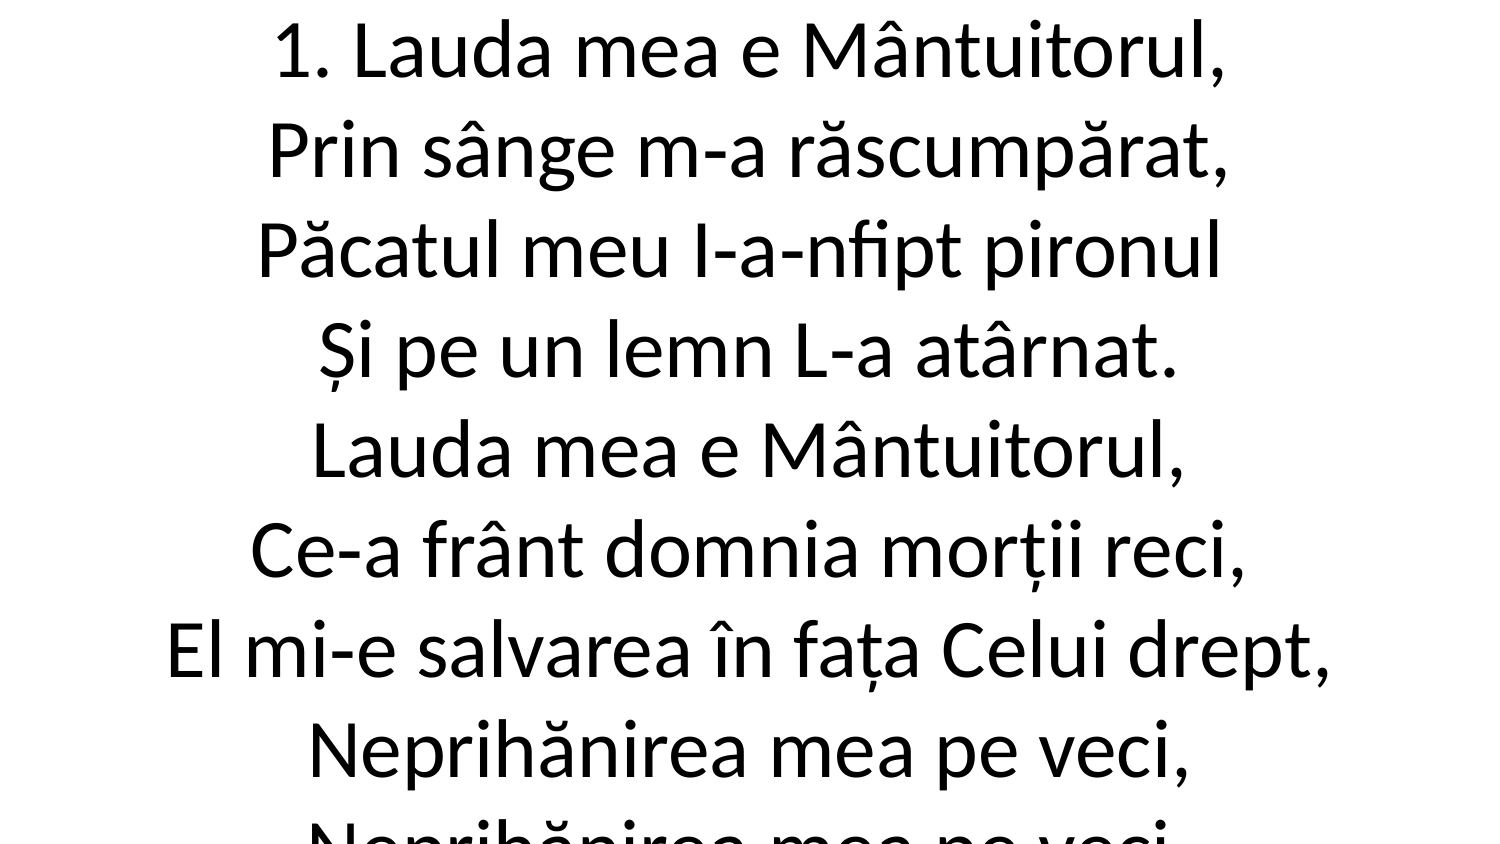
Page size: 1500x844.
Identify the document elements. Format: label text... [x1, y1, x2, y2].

text_box 1. Lauda mea e Mântuitorul, Prin sânge m‑a răscumpărat, Păcatul meu I‑a‑nfipt pironul ​ Și pe un lemn L‑a atârnat.​ Lauda mea e Mântuitorul,​ Ce‑a frânt domnia morții reci,​ El mi‑e salvarea în fața Celui drept, Neprihănirea mea pe veci, Neprihănirea mea pe veci.​ [150, 0, 1350, 844]
